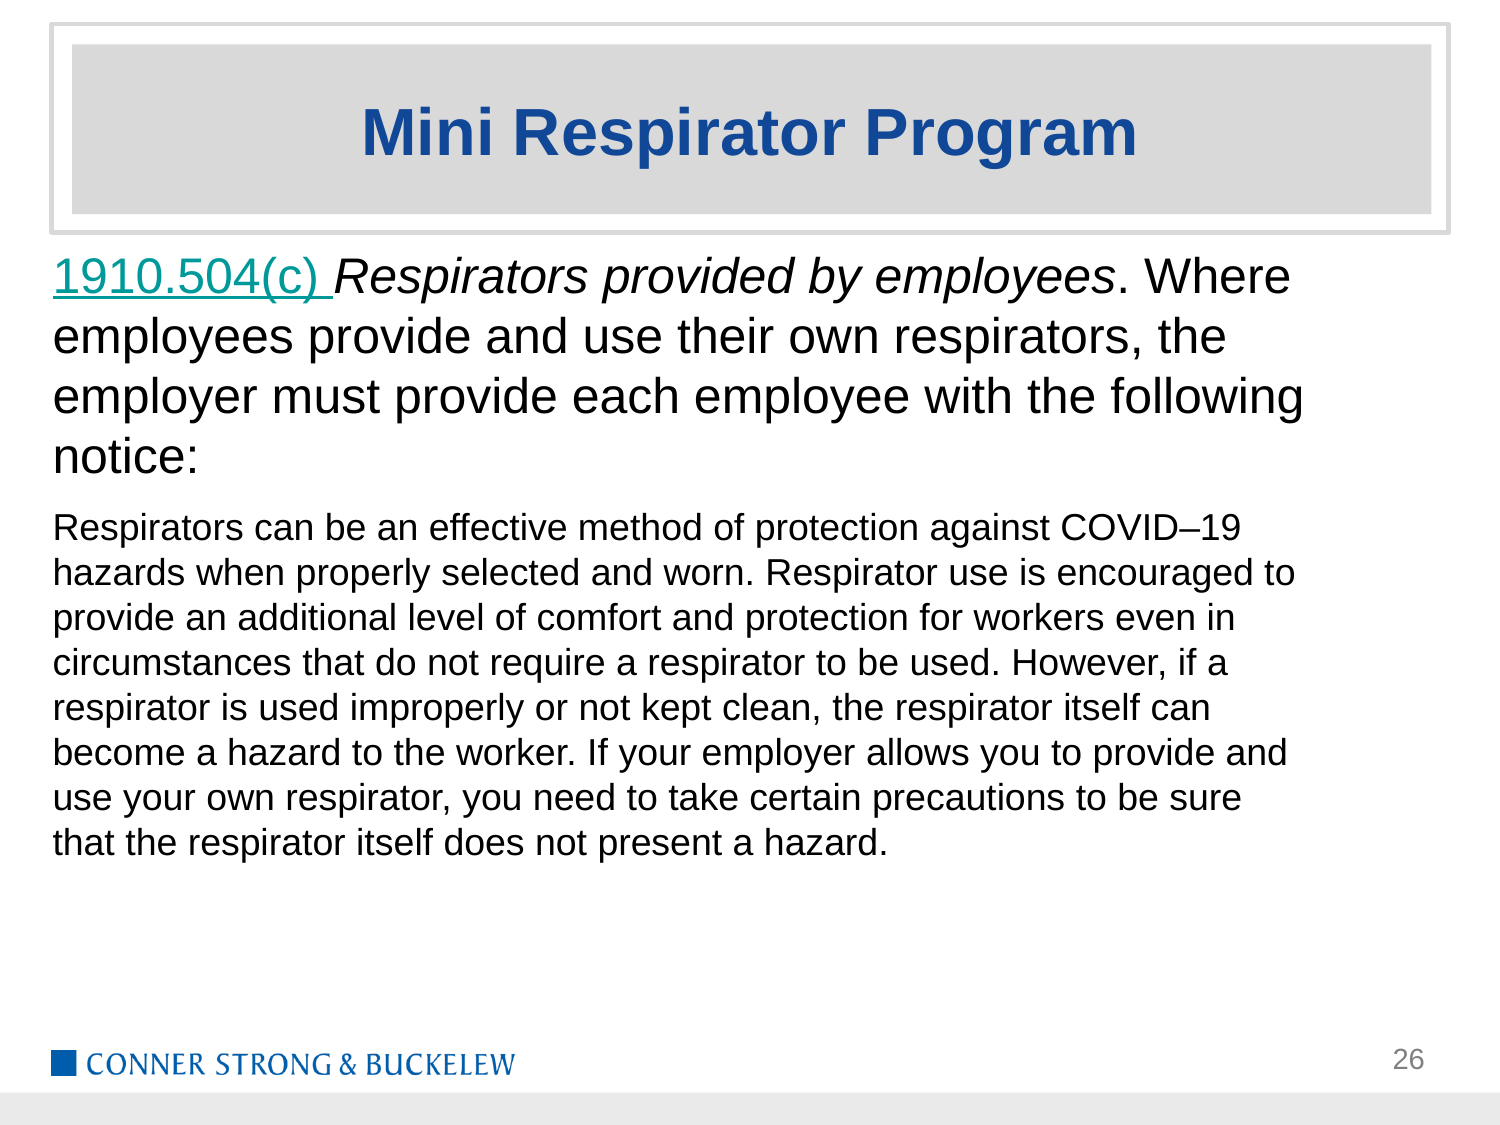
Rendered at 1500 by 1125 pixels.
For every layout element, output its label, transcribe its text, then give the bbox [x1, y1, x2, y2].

title Mini Respirator Program [71, 44, 1429, 215]
list 1910.504(c) Respirators provided by employees. Where employees provide and use their own respirators, the employer must provide each employee with the following notice: Respirators can be an effective method of protection against COVID–19 hazards when properly selected and worn. Respirator use is encouraged to provide an additional level of comfort and protection for workers even in circumstances that do not require a respirator to be used. However, if a respirator is used improperly or not kept clean, the respirator itself can become a hazard to the worker. If your employer allows you to provide and use your own respirator, you need to take certain precautions to be sure that the respirator itself does not present a hazard. [0, 235, 1322, 911]
picture [51, 1050, 515, 1076]
